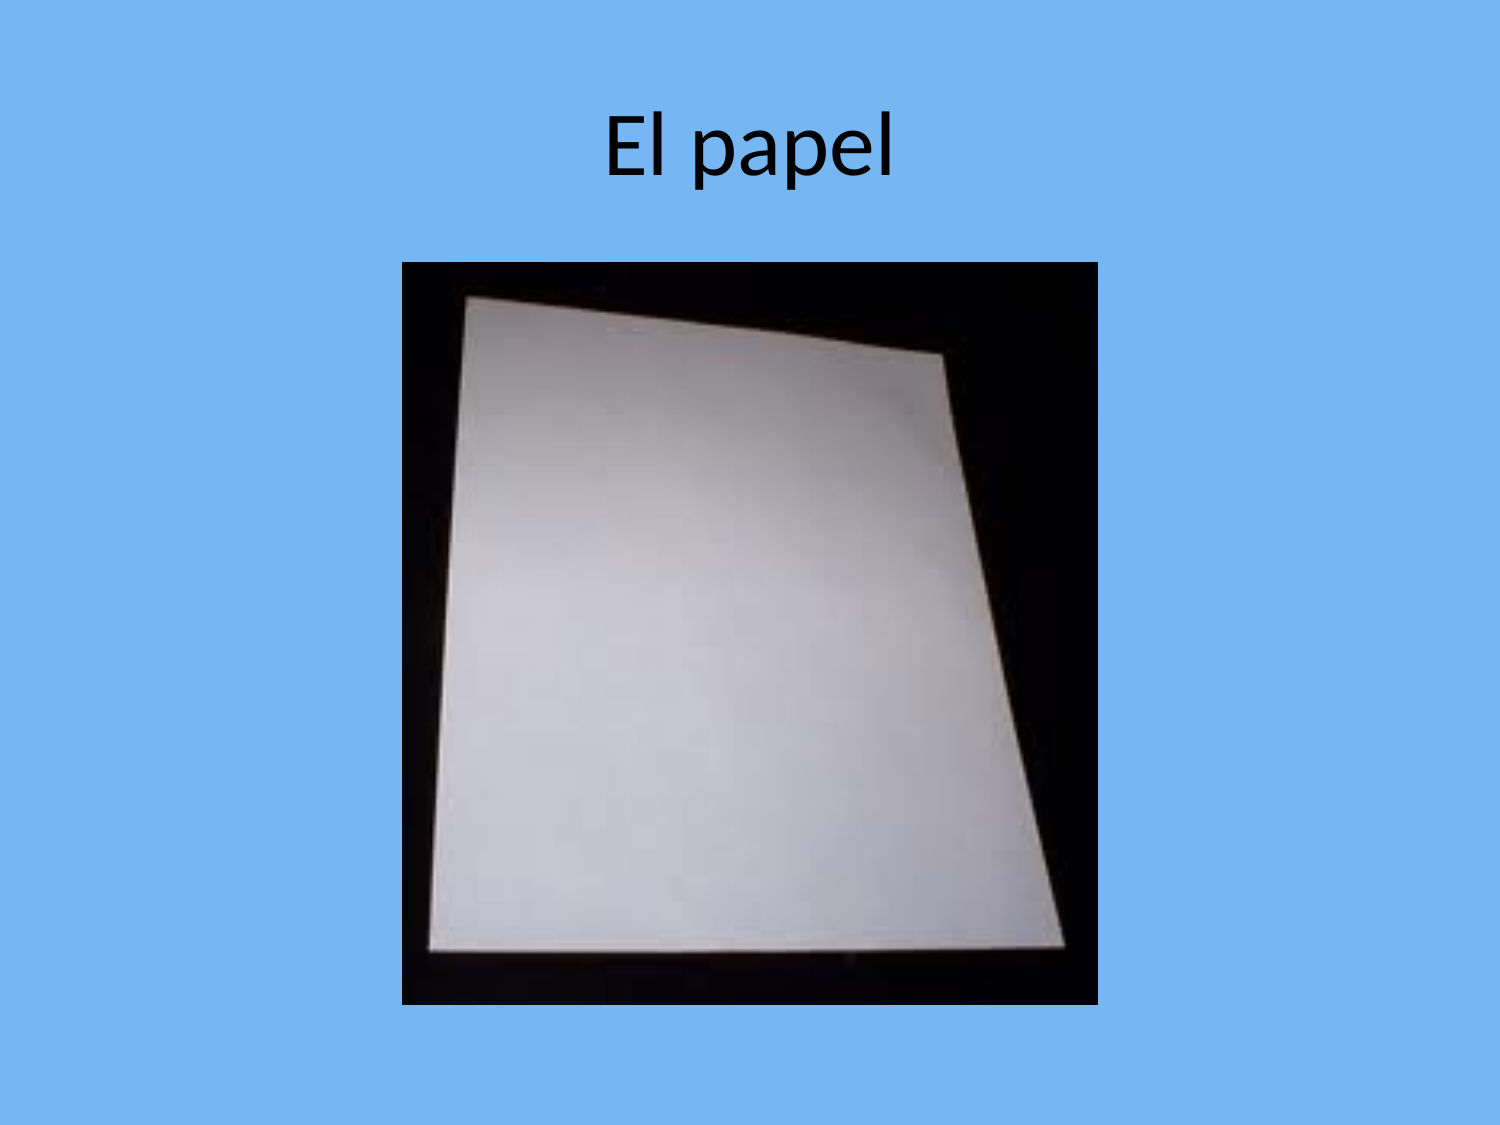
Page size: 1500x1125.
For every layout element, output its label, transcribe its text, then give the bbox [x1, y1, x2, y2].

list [74, 262, 1426, 1006]
title El papel [75, 45, 1425, 233]
